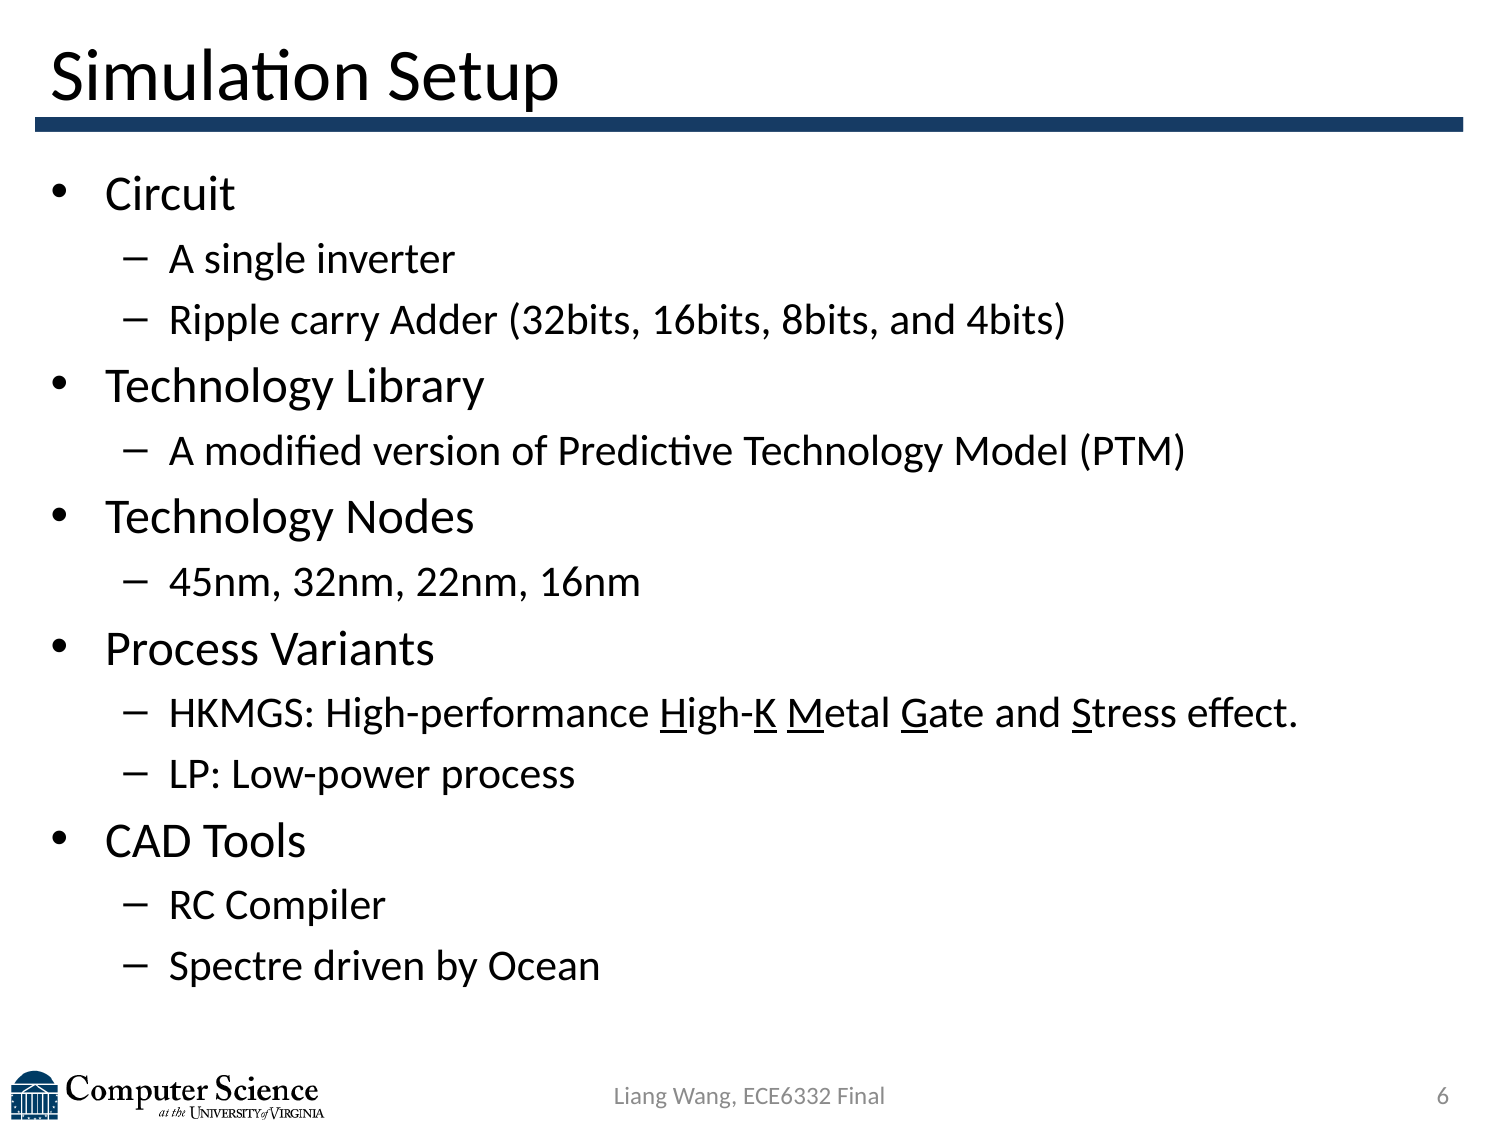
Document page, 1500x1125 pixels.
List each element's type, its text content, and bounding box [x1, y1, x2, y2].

footer Liang Wang, ECE6332 Final [512, 1064, 988, 1125]
picture [8, 1069, 330, 1120]
list Circuit A single inverter Ripple carry Adder (32bits, 16bits, 8bits, and 4bits) Technology Library A modified version of Predictive Technology Model (PTM) Technology Nodes 45nm, 32nm, 22nm, 16nm Process Variants HKMGS: High-performance High-K Metal Gate and Stress effect. LP: Low-power process CAD Tools RC Compiler Spectre driven by Ocean [35, 153, 1465, 1005]
slide_number 6 [1114, 1064, 1465, 1125]
title Simulation Setup [35, 17, 1465, 123]
